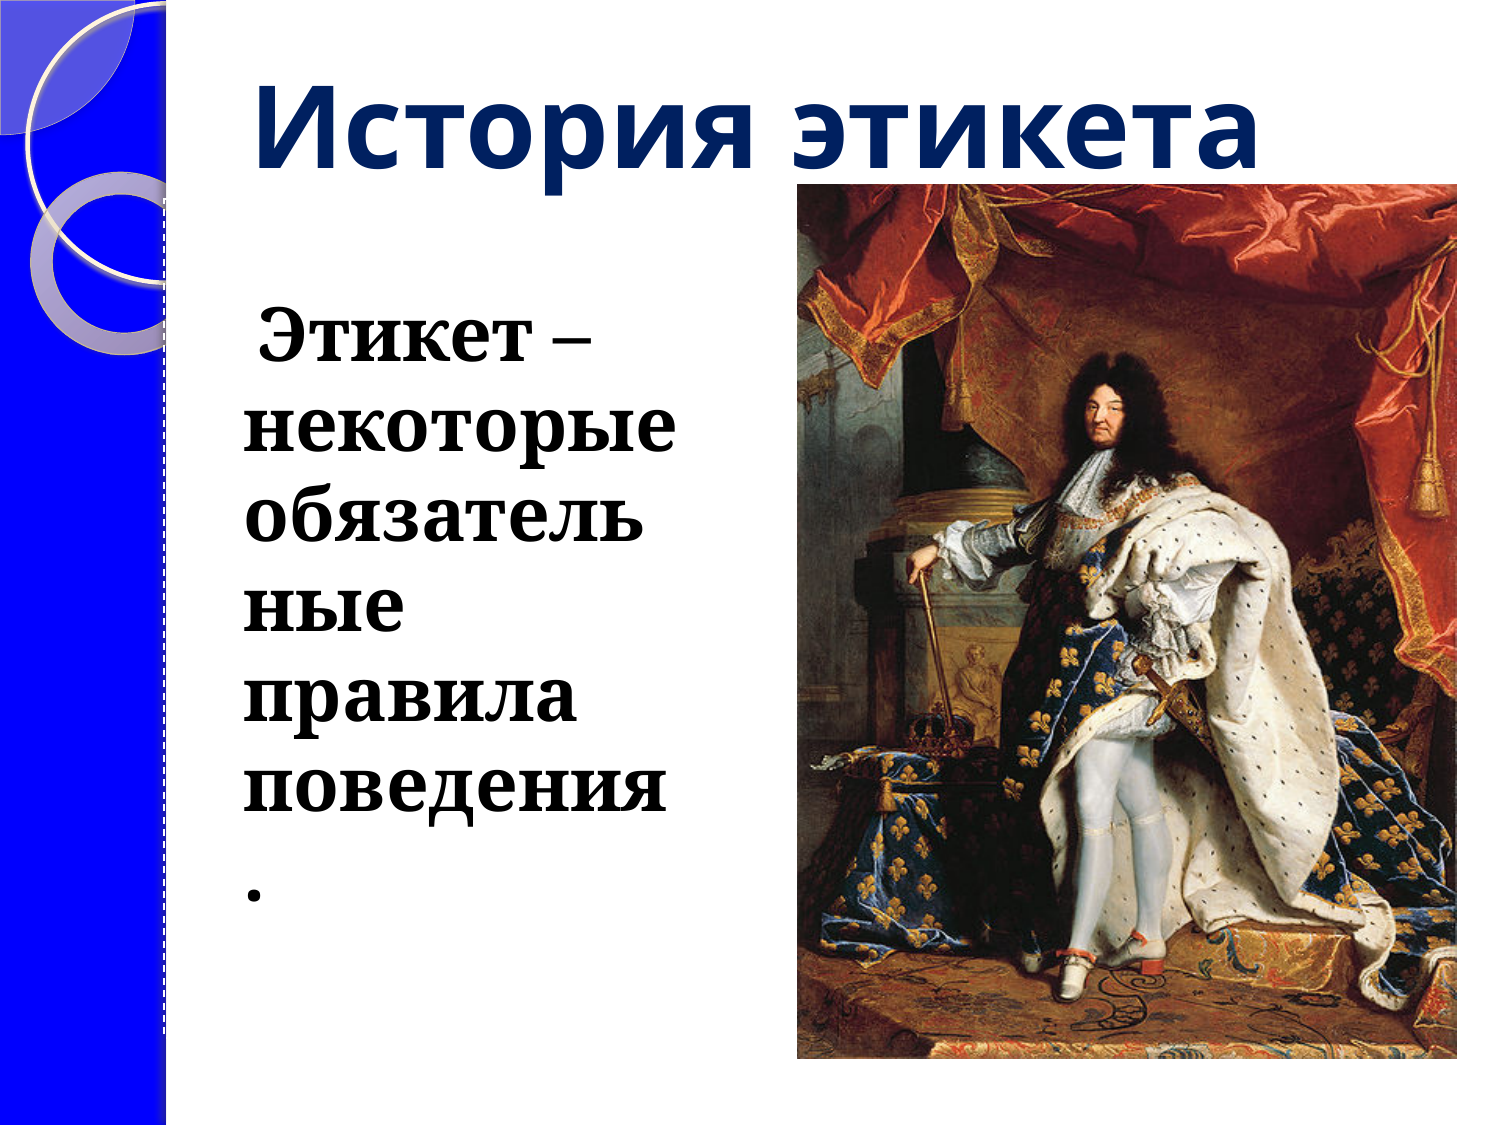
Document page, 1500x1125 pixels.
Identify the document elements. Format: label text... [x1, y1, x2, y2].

picture [796, 184, 1457, 1059]
list Этикет – некоторые обязательные правила поведения. [163, 198, 704, 1039]
title История этикета [82, 45, 1432, 200]
